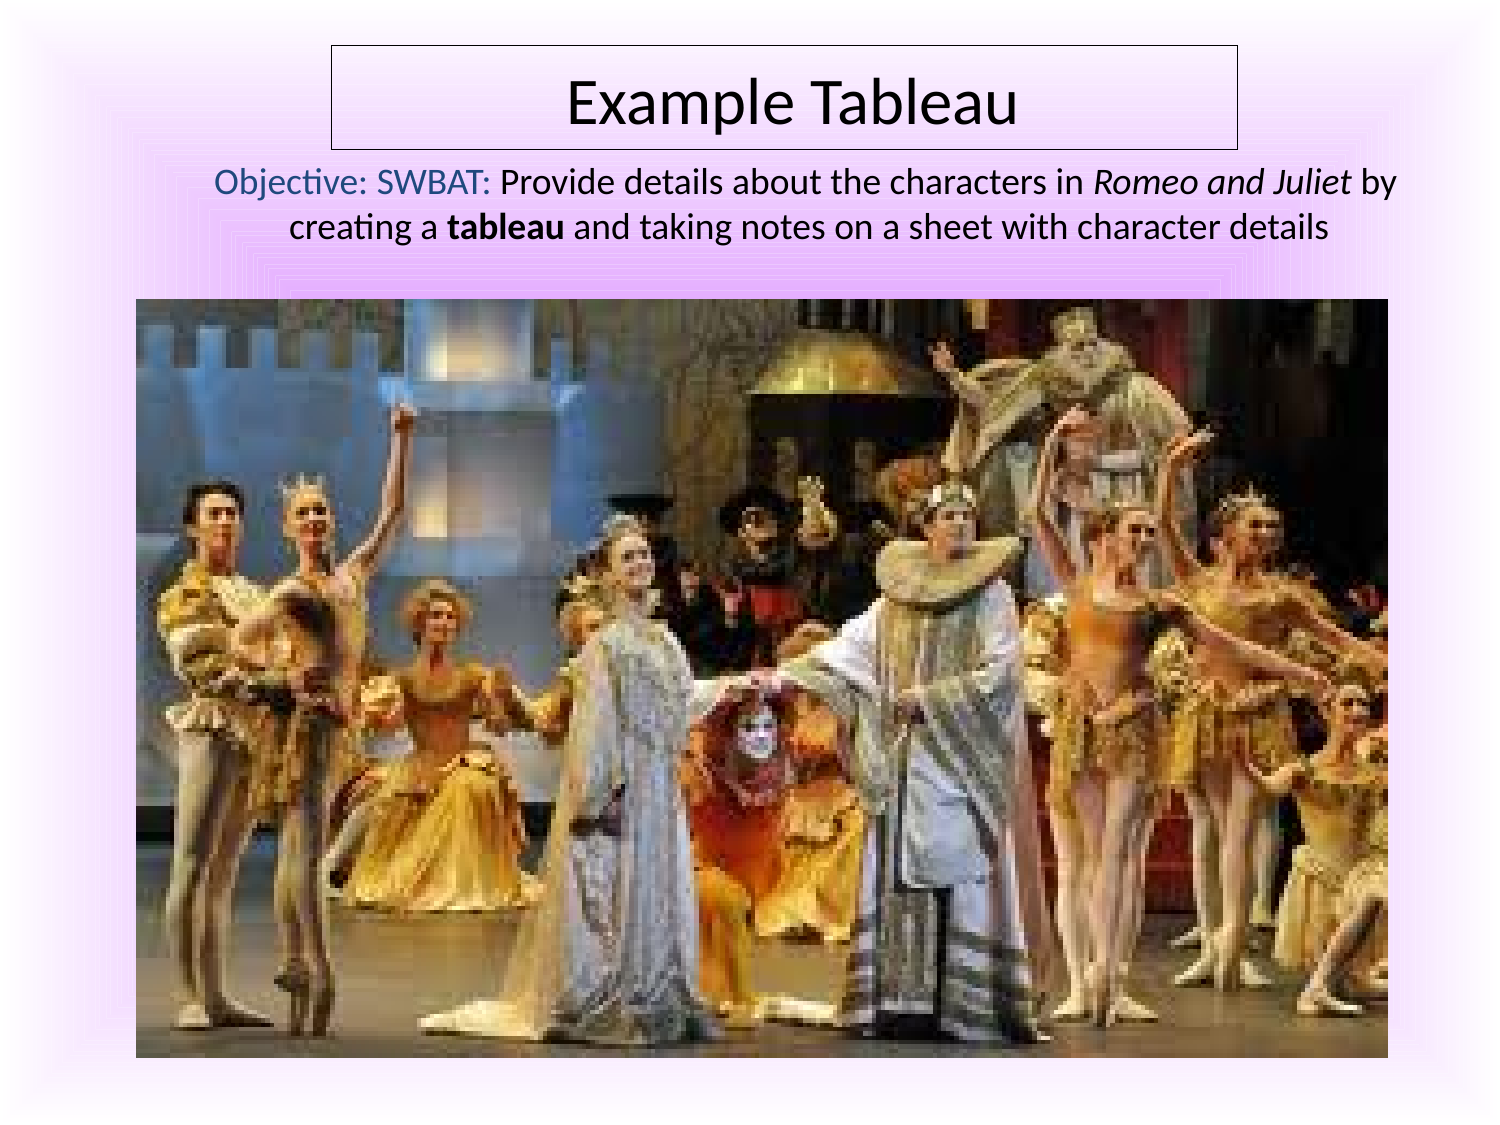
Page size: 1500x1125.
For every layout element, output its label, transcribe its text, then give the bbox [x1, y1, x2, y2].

picture [136, 299, 1388, 1058]
title Example Tableau [331, 45, 1238, 149]
text_box Objective: SWBAT: Provide details about the characters in Romeo and Juliet by creating a tableau and taking notes on a sheet with character details [95, 149, 1438, 255]
